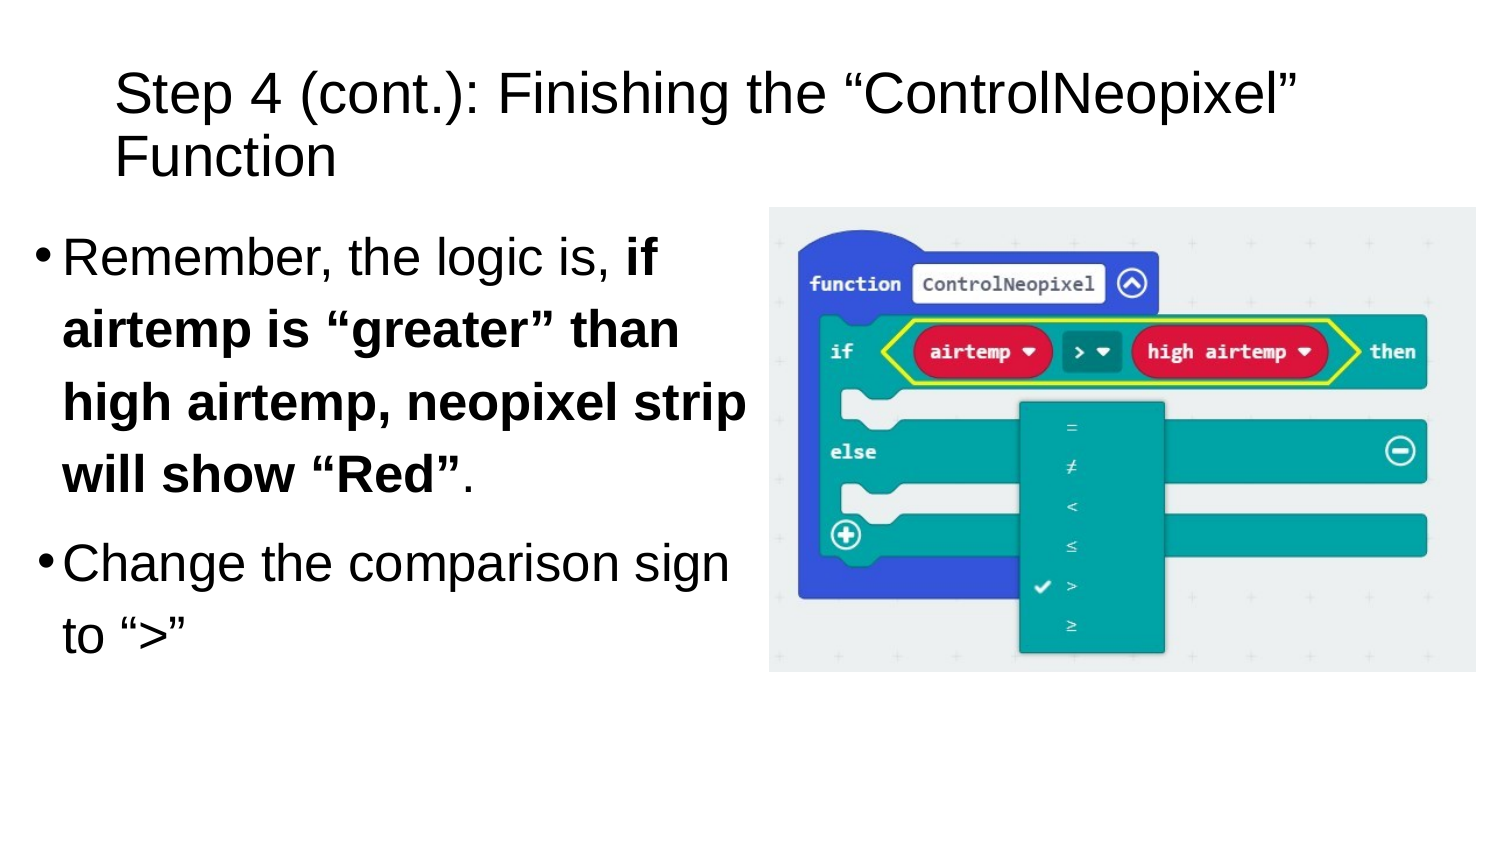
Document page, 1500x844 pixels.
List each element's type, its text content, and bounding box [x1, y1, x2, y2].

title Step 4 (cont.): Finishing the “ControlNeopixel” Function [103, 44, 1397, 207]
picture [768, 207, 1476, 673]
list Remember, the logic is, if airtemp is “greater” than high airtemp, neopixel strip will show “Red”. Change the comparison sign to “>” [22, 207, 787, 775]
